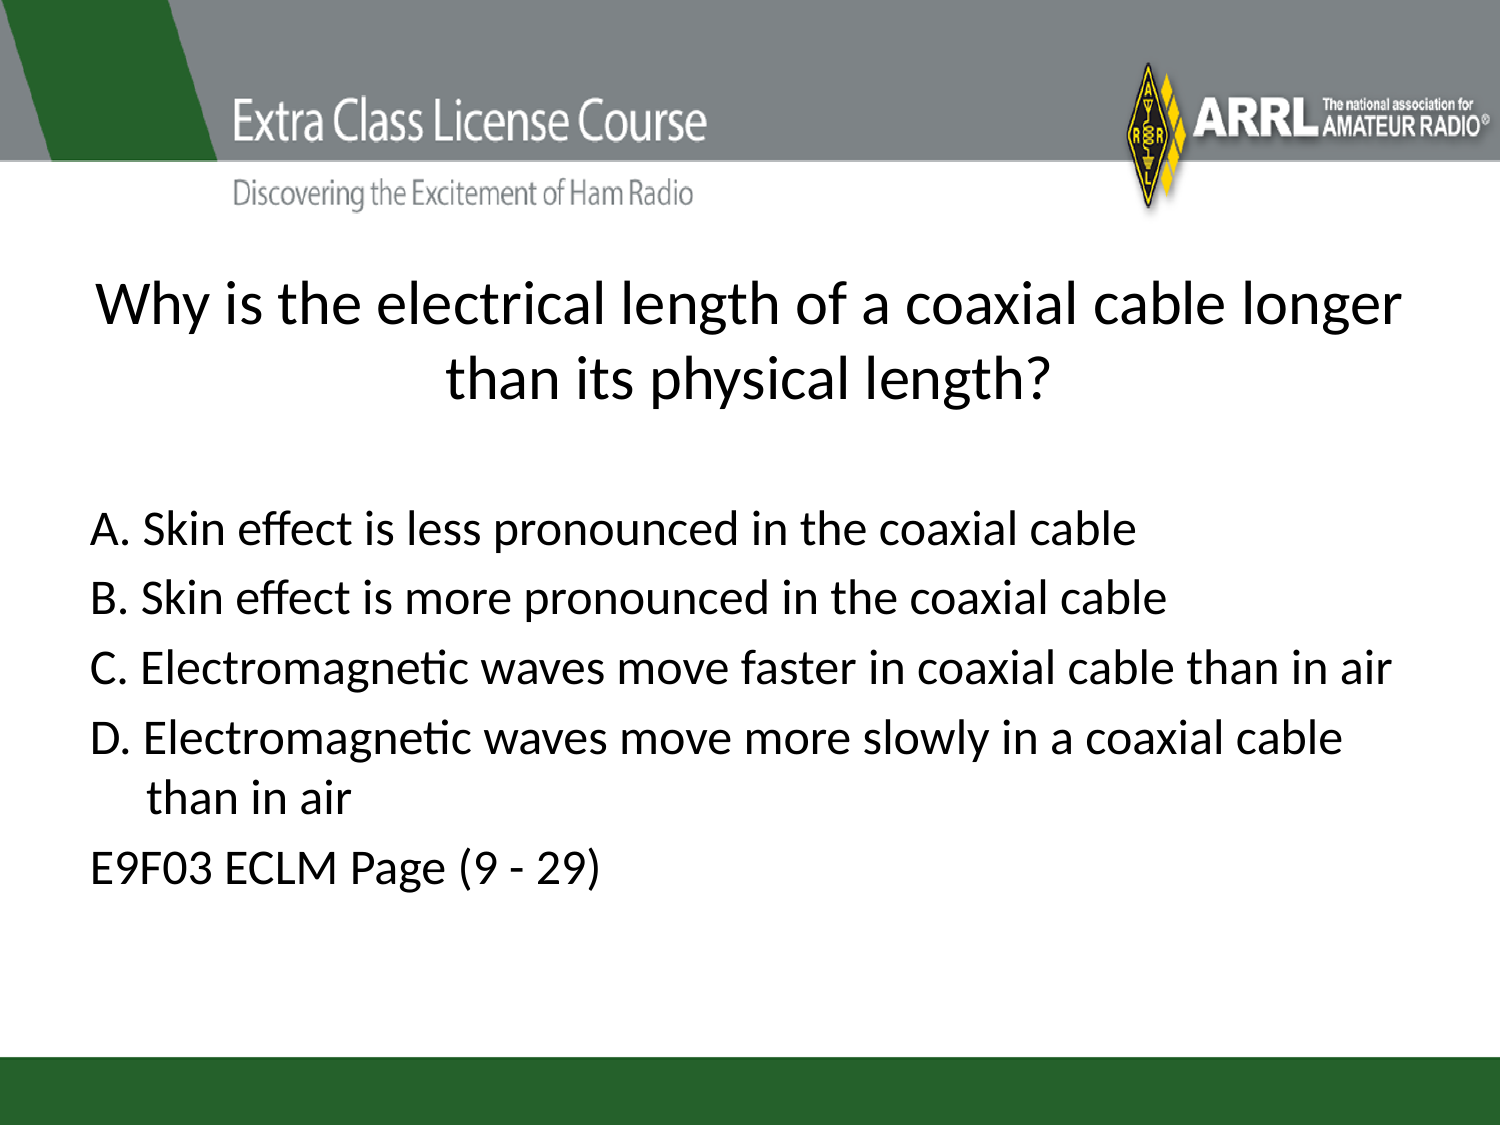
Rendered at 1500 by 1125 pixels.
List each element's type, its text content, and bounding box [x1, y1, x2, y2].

picture [0, 0, 1500, 1125]
title Why is the electrical length of a coaxial cable longer than its physical length? [75, 254, 1425, 435]
list A. Skin effect is less pronounced in the coaxial cable B. Skin effect is more pronounced in the coaxial cable C. Electromagnetic waves move faster in coaxial cable than in air D. Electromagnetic waves move more slowly in a coaxial cable than in air E9F03 ECLM Page (9 - 29) [75, 487, 1425, 1005]
